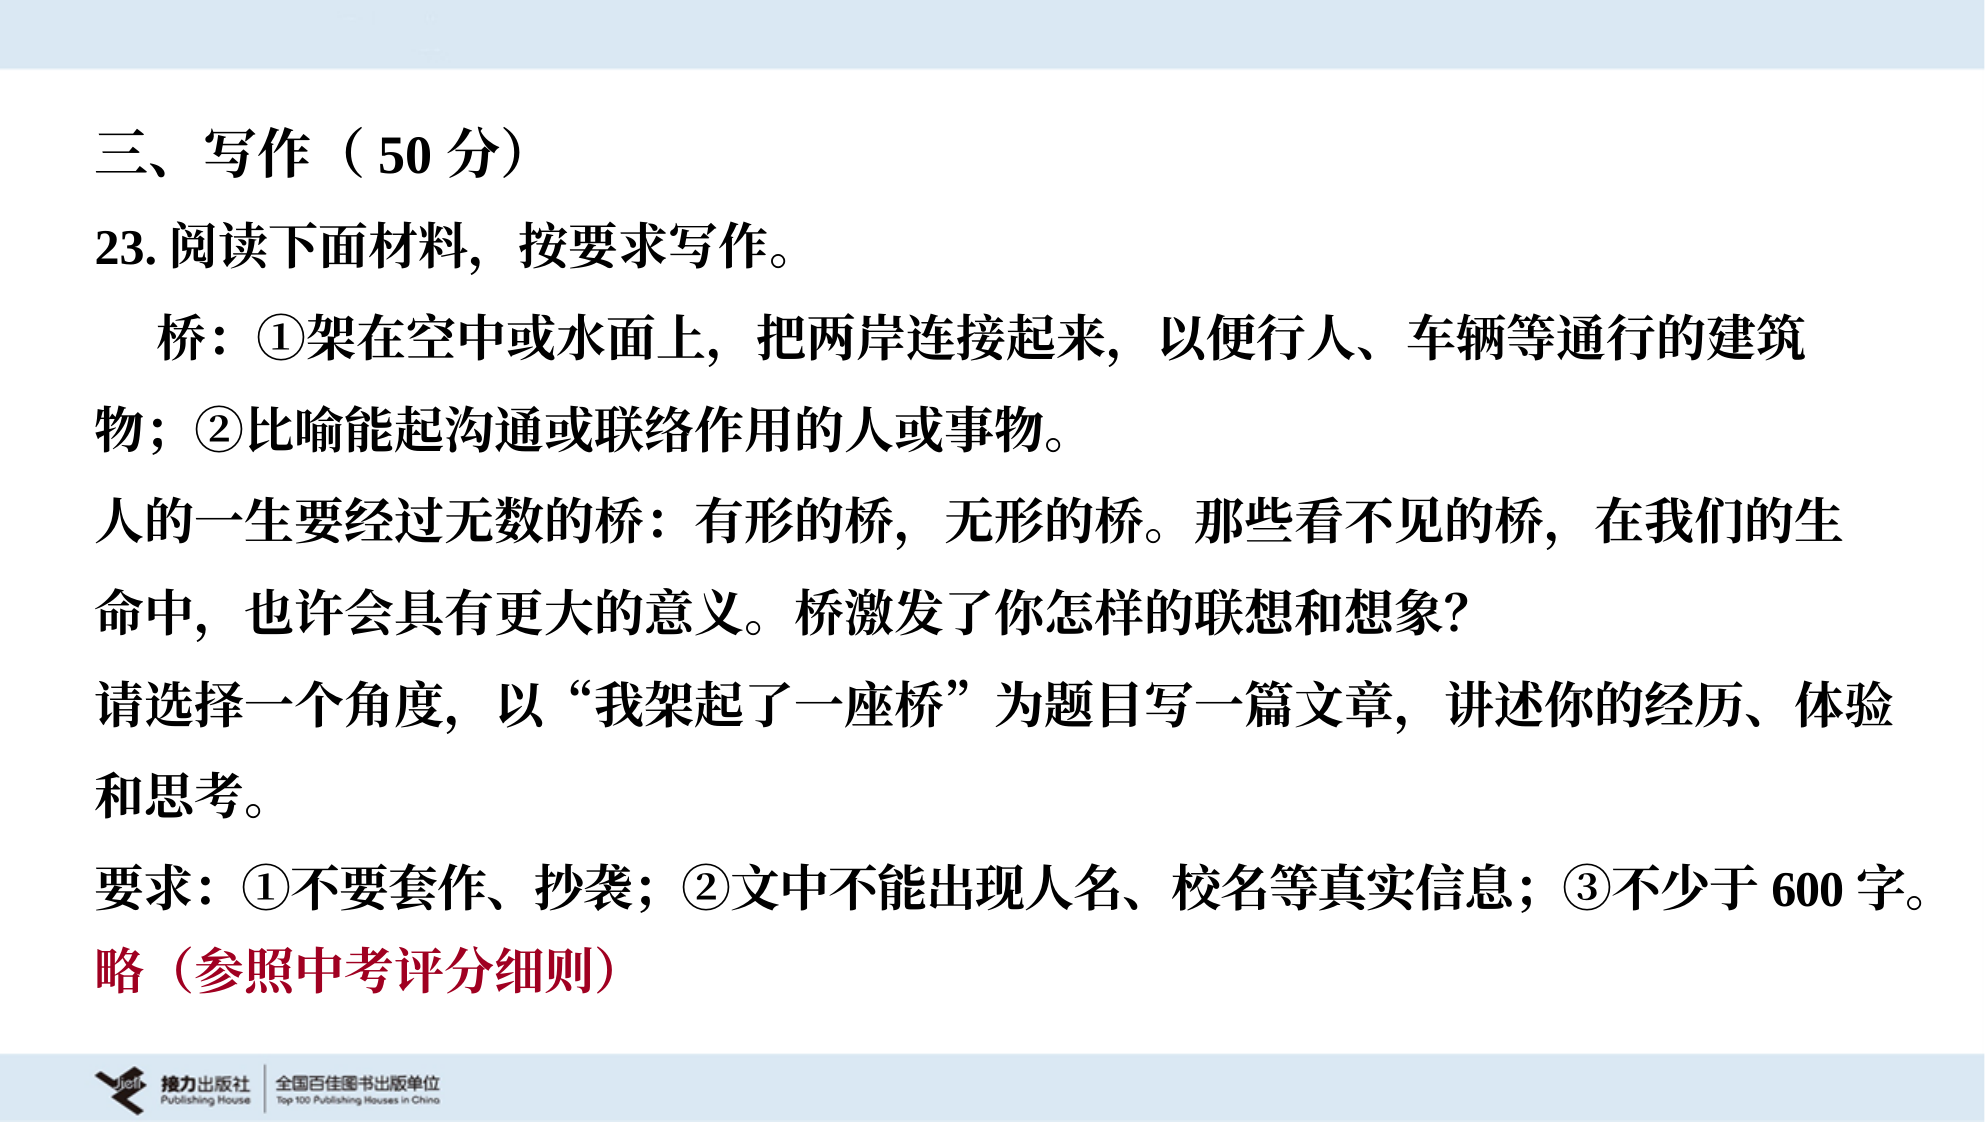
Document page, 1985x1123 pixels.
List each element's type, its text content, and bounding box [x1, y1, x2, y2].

picture [0, 0, 1985, 1122]
text_box 三、写作（50分） [94, 88, 1892, 183]
text_box 23.阅读下面材料，按要求写作。 桥：①架在空中或水面上，把两岸连接起来，以便行人、车辆等通行的建筑 物；②比喻能起沟通或联络作用的人或事物。 人的一生要经过无数的桥：有形的桥，无形的桥。那些看不见的桥，在我们的生 命中，也许会具有更大的意义。桥激发了你怎样的联想和想象？ 请选择一个角度，以“我架起了一座桥”为题目写一篇文章，讲述你的经历、体验 和思考。 要求：①不要套作、抄袭；②文中不能出现人名、校名等真实信息；③不少于600字。 [94, 183, 1892, 911]
text_box 略（参照中考评分细则） [94, 911, 1892, 1000]
